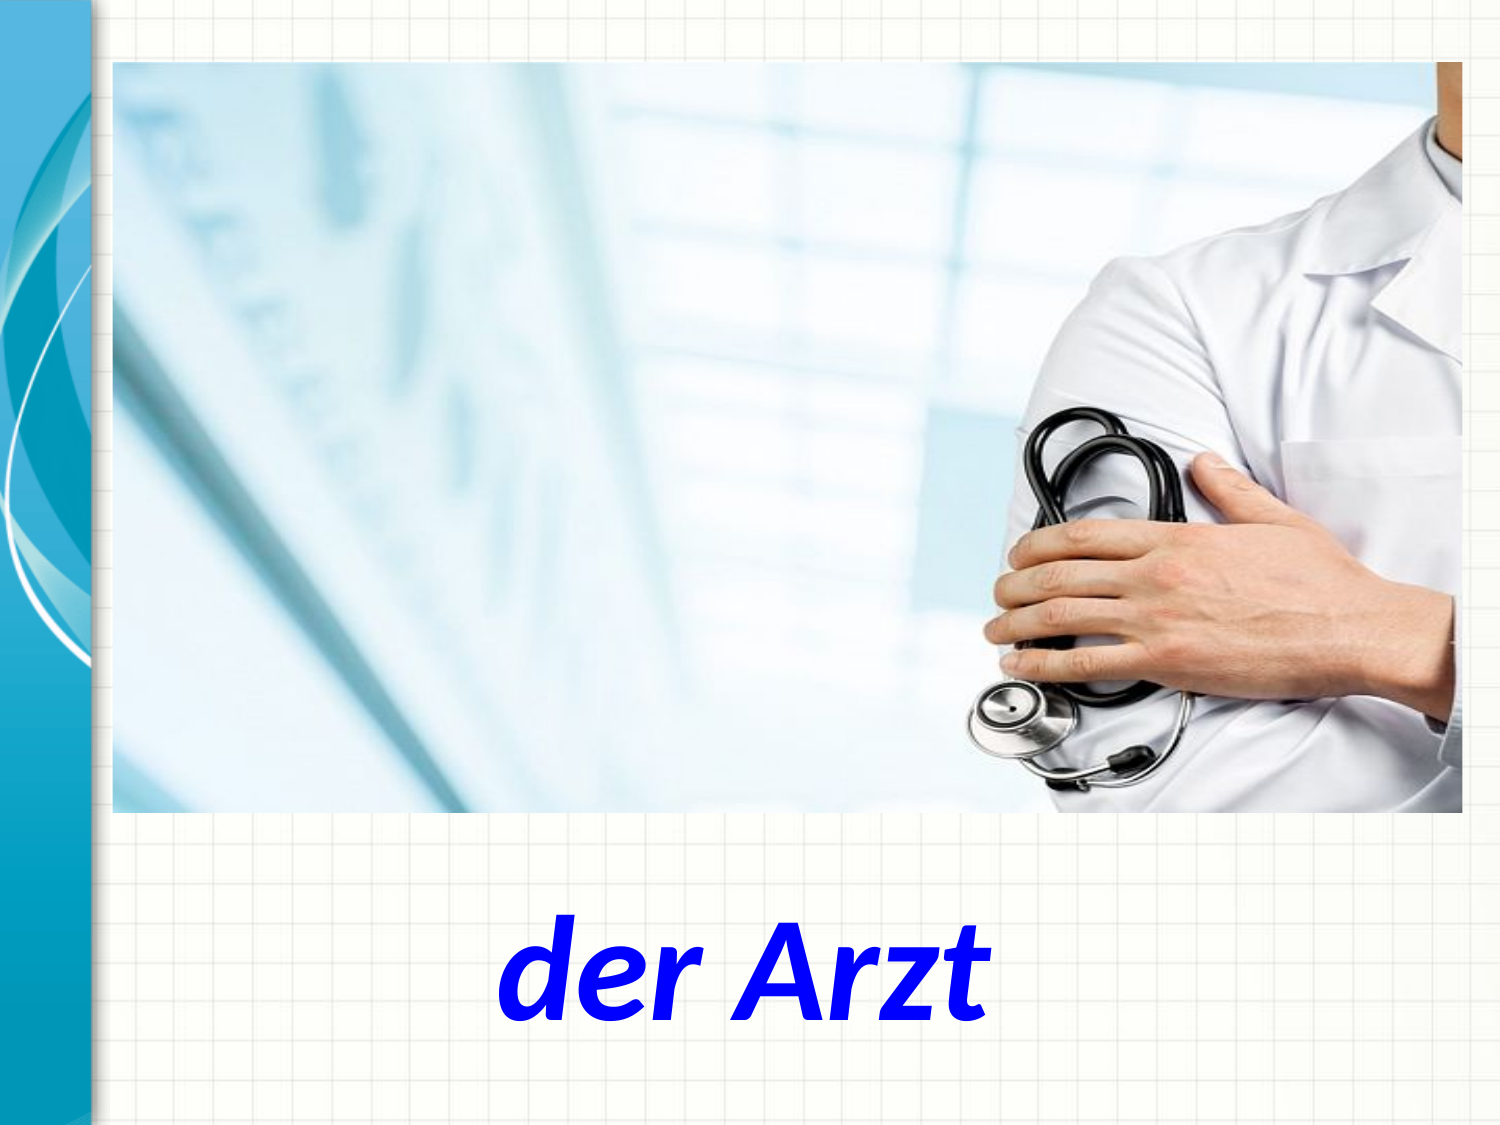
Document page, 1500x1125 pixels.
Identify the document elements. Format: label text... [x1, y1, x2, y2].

list der Arzt [294, 862, 1194, 1038]
picture [0, 0, 1500, 1125]
